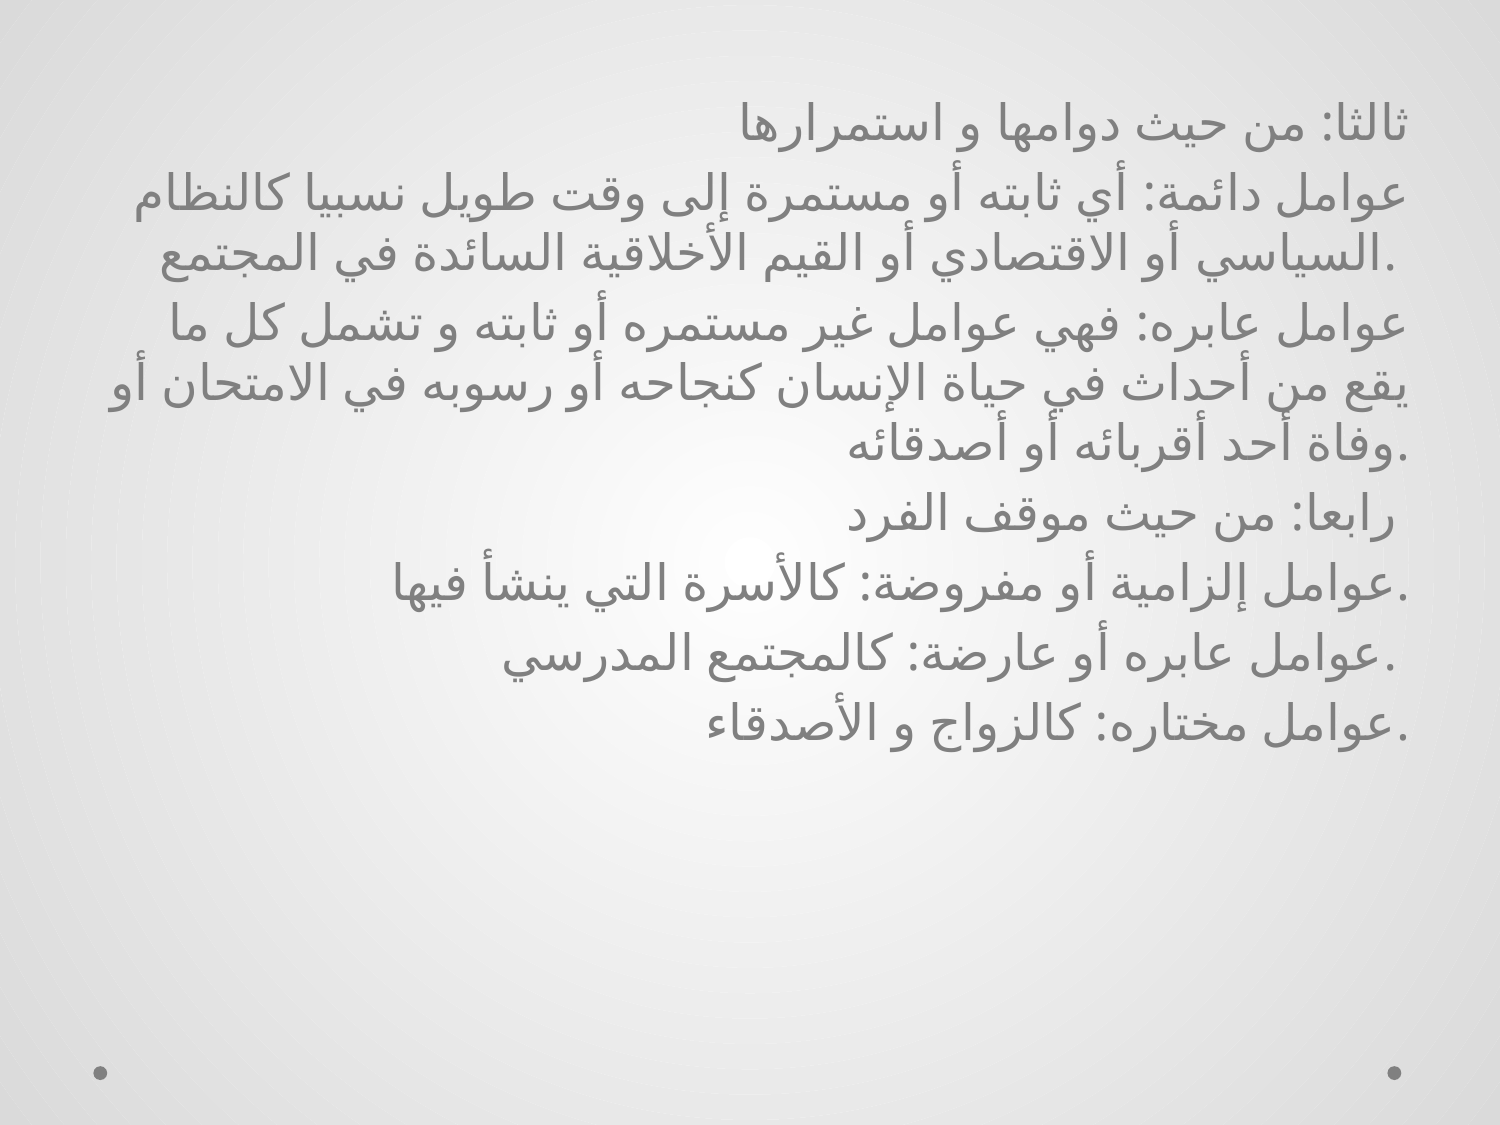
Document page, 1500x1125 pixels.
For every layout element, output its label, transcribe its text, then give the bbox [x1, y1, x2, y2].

list ثالثا: من حيث دوامها و استمرارها عوامل دائمة: أي ثابته أو مستمرة إلى وقت طويل نسبيا كالنظام السياسي أو الاقتصادي أو القيم الأخلاقية السائدة في المجتمع. عوامل عابره: فهي عوامل غير مستمره أو ثابته و تشمل كل ما يقع من أحداث في حياة الإنسان كنجاحه أو رسوبه في الامتحان أو وفاة أحد أقربائه أو أصدقائه. رابعا: من حيث موقف الفرد عوامل إلزامية أو مفروضة: كالأسرة التي ينشأ فيها. عوامل عابره أو عارضة: كالمجتمع المدرسي. عوامل مختاره: كالزواج و الأصدقاء. [75, 82, 1425, 1005]
